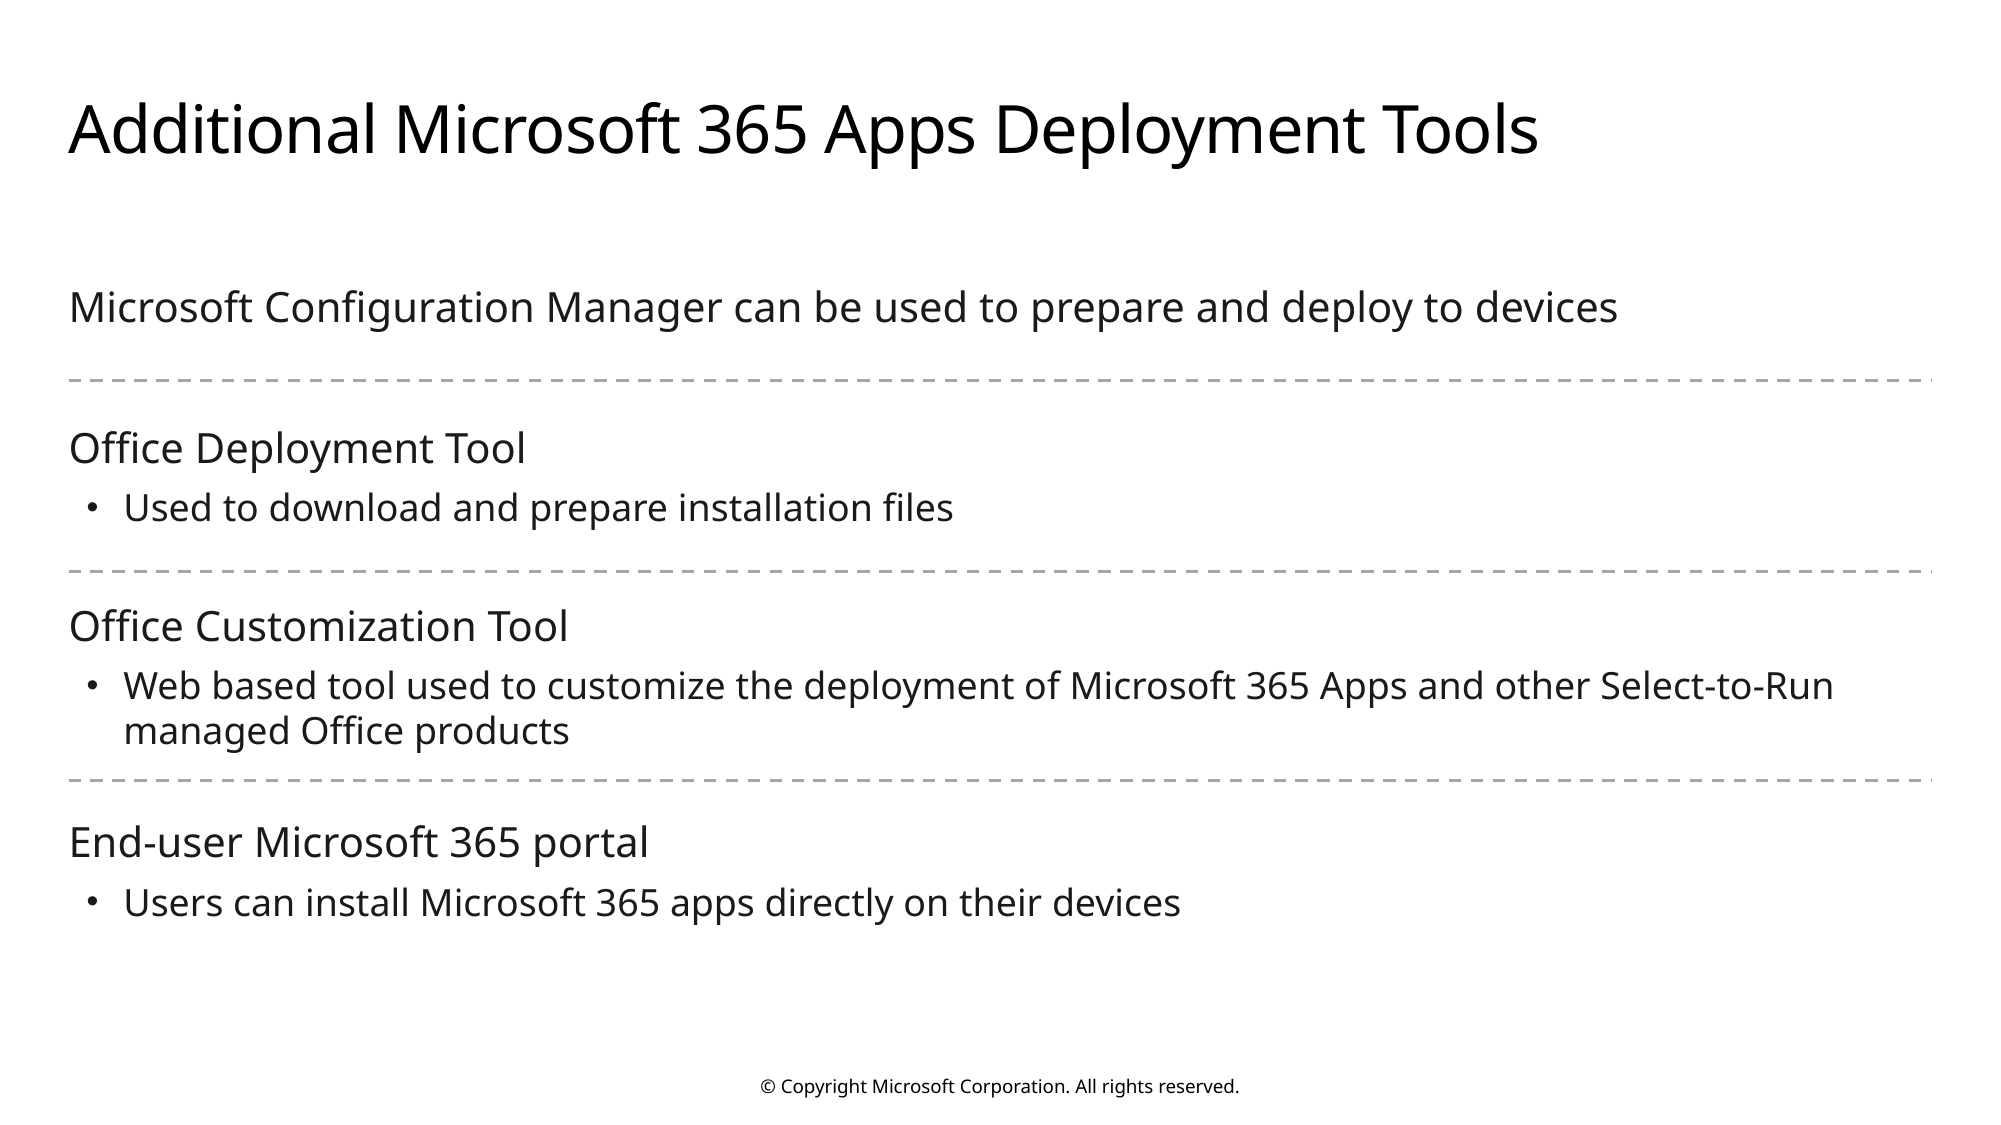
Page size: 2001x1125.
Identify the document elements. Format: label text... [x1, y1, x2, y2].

text_box Office Customization Tool Web based tool used to customize the deployment of Microsoft 365 Apps and other Select-to-Run managed Office products [68, 608, 1932, 756]
text_box Office Deployment Tool Used to download and prepare installation files [68, 408, 1932, 556]
text_box Microsoft Configuration Manager can be used to prepare and deploy to devices [68, 238, 1932, 380]
text_box End-user Microsoft 365 portal Users can install Microsoft 365 apps directly on their devices [68, 802, 1932, 950]
title Additional Microsoft 365 Apps Deployment Tools [68, 72, 1929, 183]
text_box Microsoft Configuration Manager can be used to prepare and deploy to devices [68, 381, 1932, 386]
